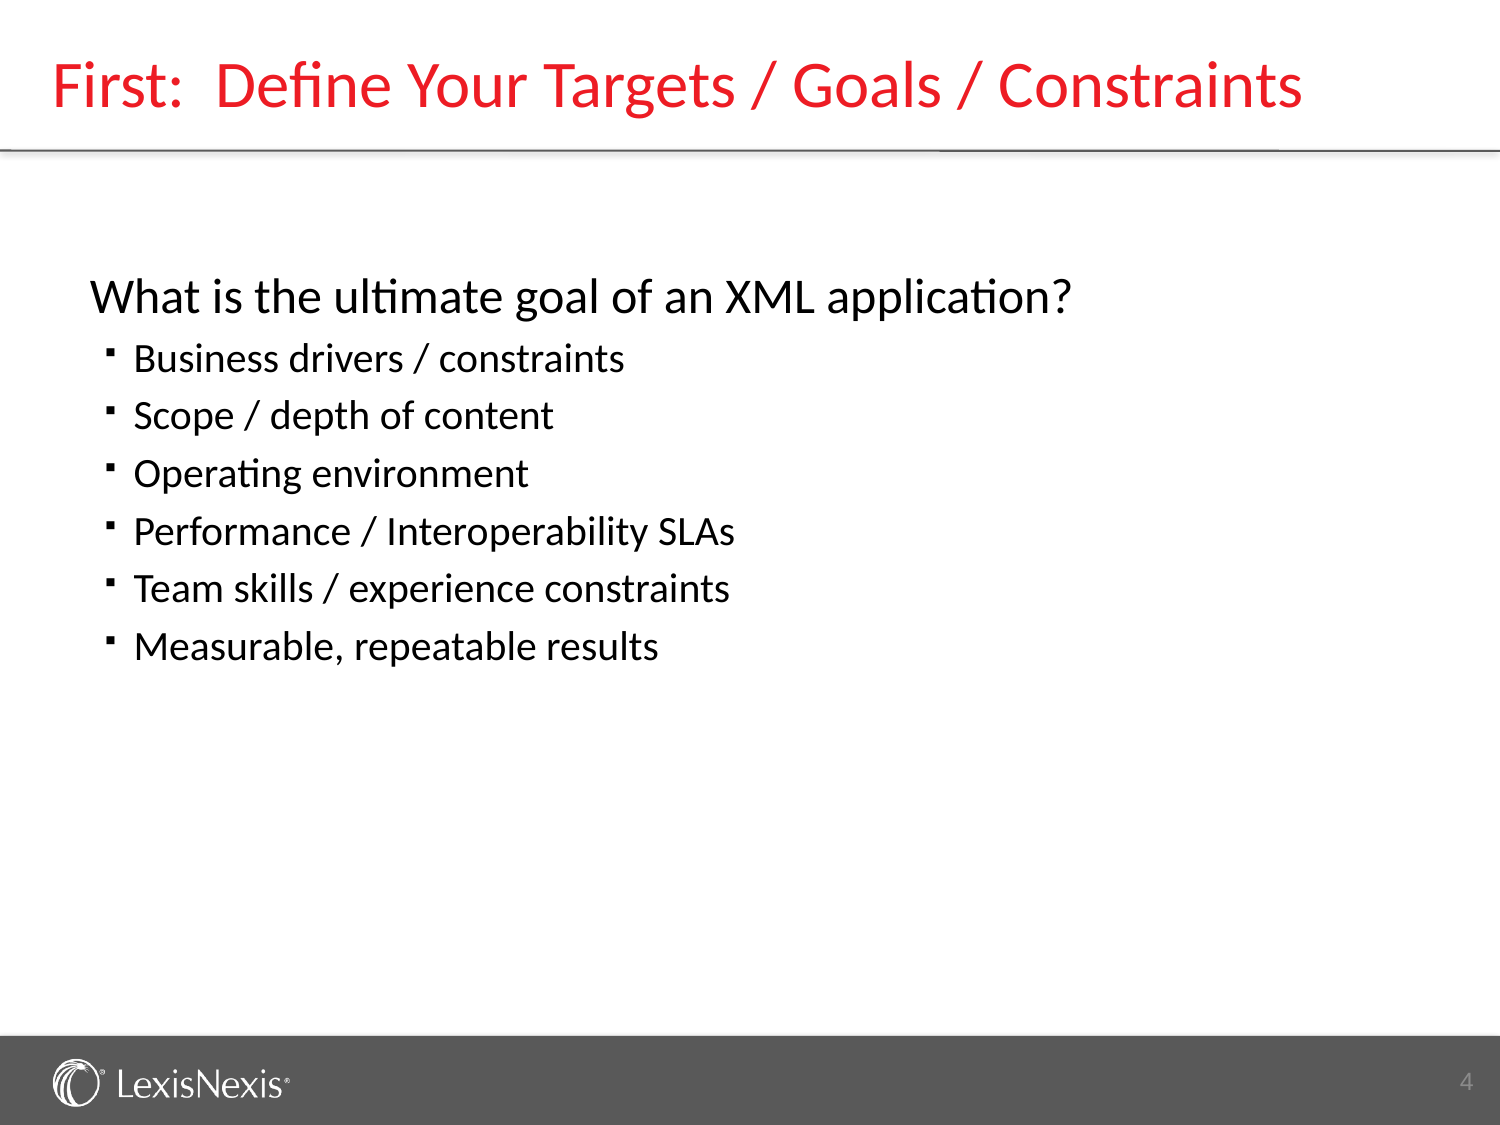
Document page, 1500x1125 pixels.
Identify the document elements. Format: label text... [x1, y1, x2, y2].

picture [50, 1056, 292, 1109]
list What is the ultimate goal of an XML application? Business drivers / constraints Scope / depth of content Operating environment Performance / Interoperability SLAs Team skills / experience constraints Measurable, repeatable results [75, 262, 1425, 1005]
title First: Define Your Targets / Goals / Constraints [37, 37, 1463, 138]
